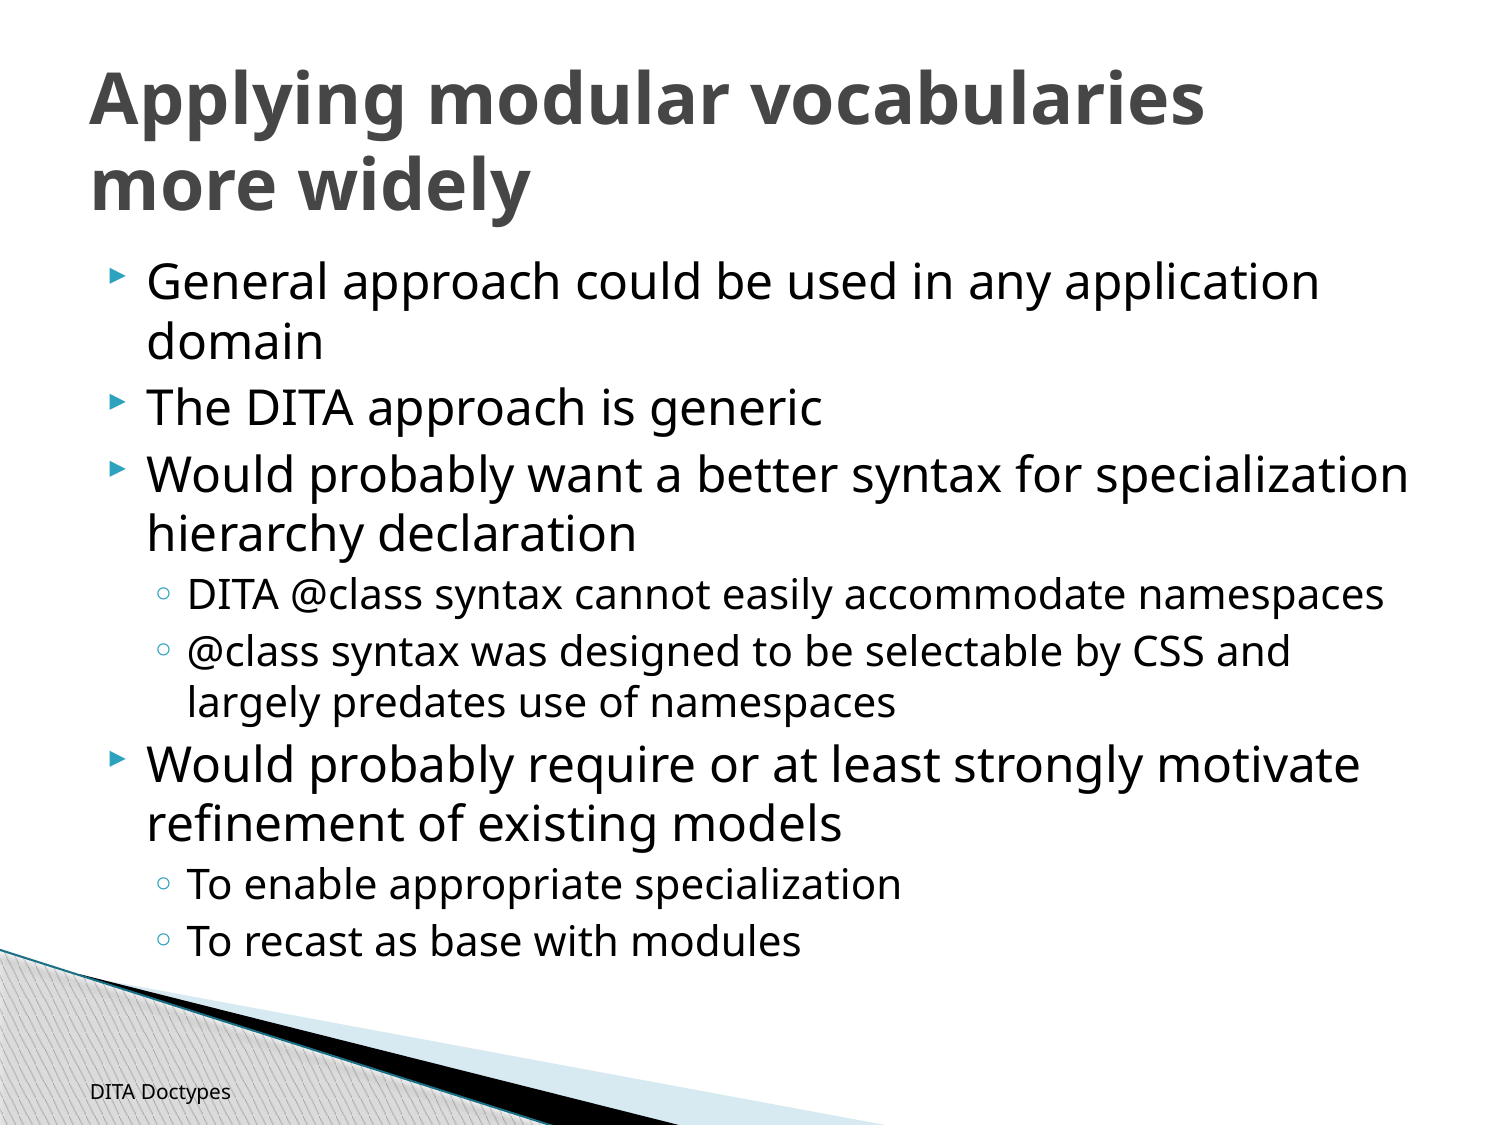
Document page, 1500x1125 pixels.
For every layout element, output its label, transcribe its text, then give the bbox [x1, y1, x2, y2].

list General approach could be used in any application domain The DITA approach is generic Would probably want a better syntax for specialization hierarchy declaration DITA @class syntax cannot easily accommodate namespaces @class syntax was designed to be selectable by CSS and largely predates use of namespaces Would probably require or at least strongly motivate refinement of existing models To enable appropriate specialization To recast as base with modules [75, 243, 1425, 986]
title Applying modular vocabularies more widely [75, 45, 1425, 233]
